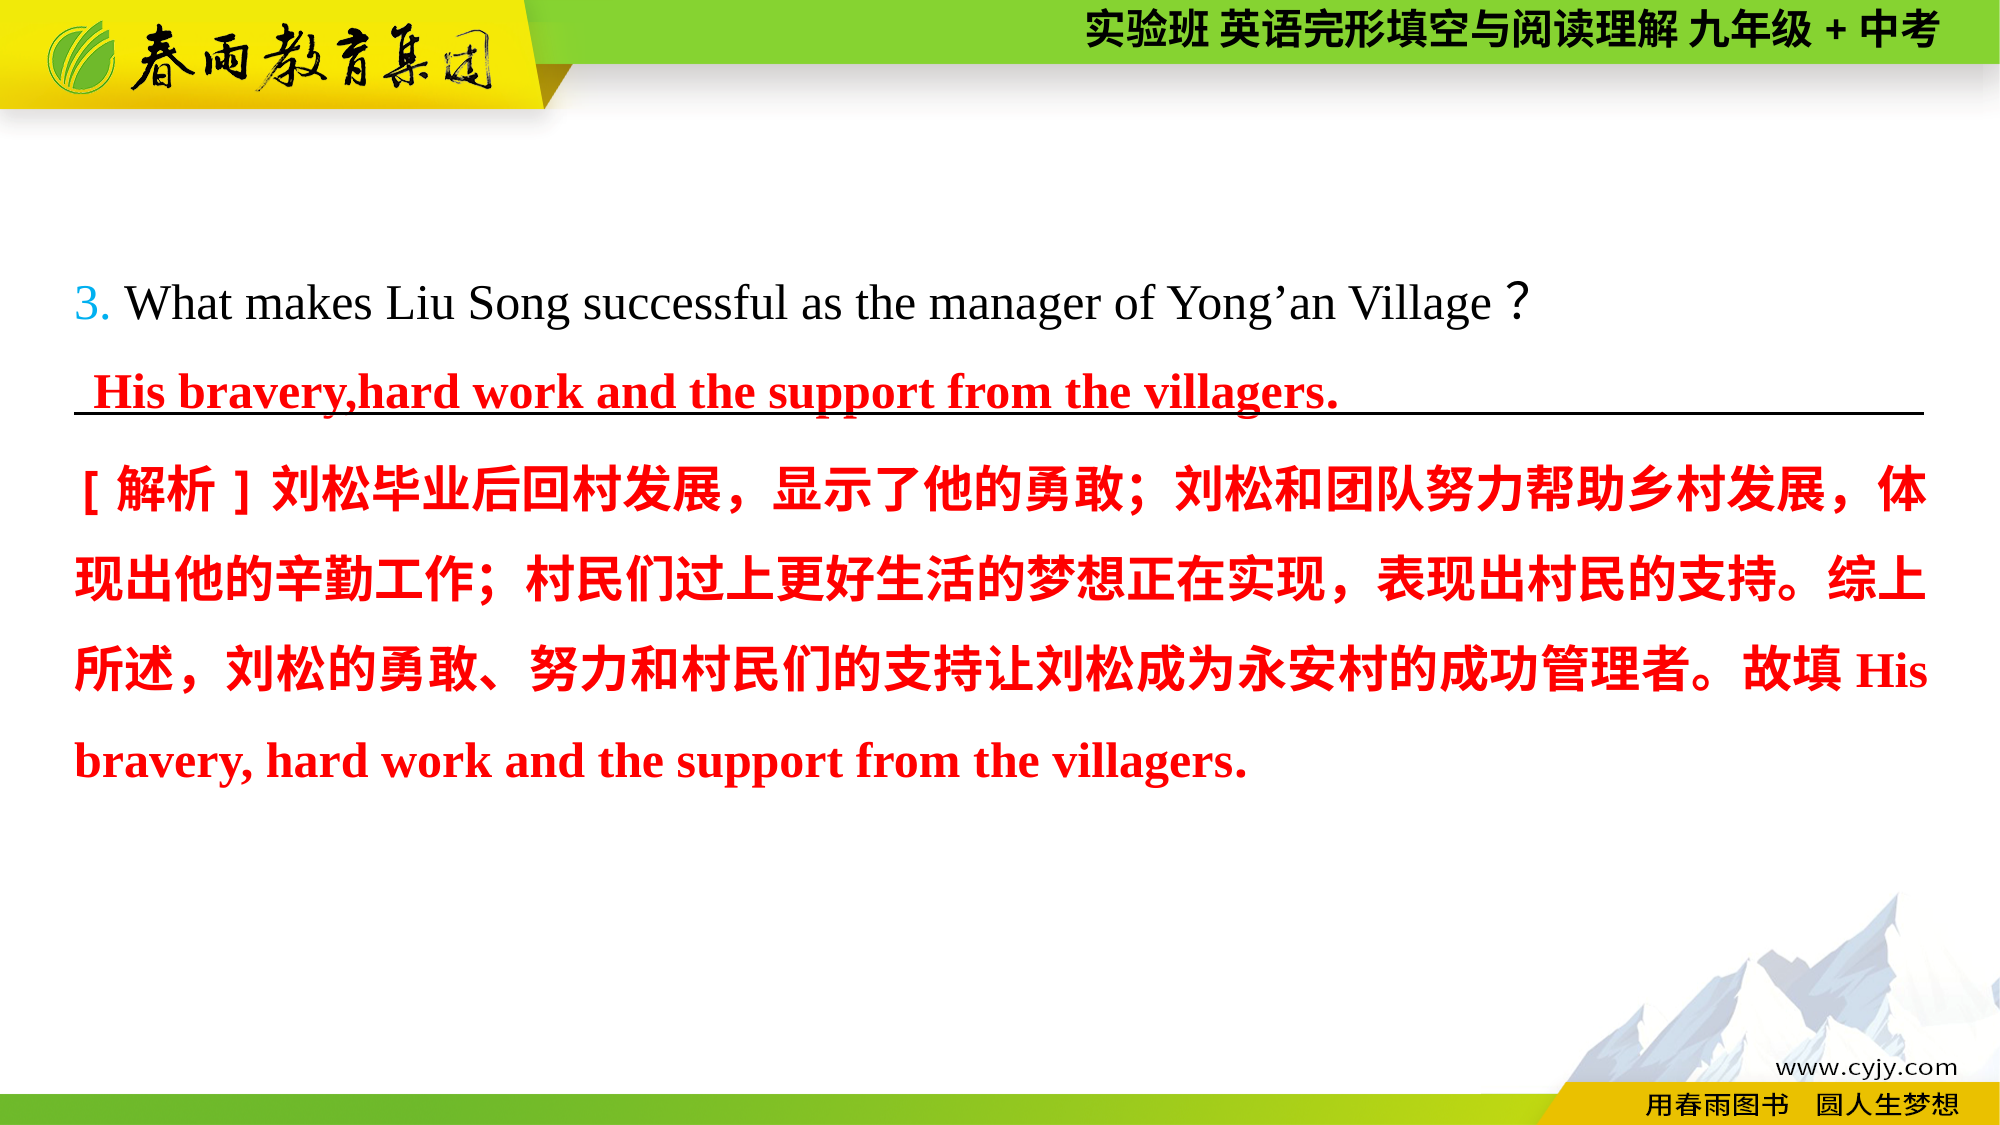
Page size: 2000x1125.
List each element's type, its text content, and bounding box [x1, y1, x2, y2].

picture [0, 0, 2000, 1125]
text_box [解析]刘松毕业后回村发展，显示了他的勇敢；刘松和团队努力帮助乡村发展，体现出他的辛勤工作；村民们过上更好生活的梦想正在实现，表现出村民的支持。综上所述，刘松的勇敢、努力和村民们的支持让刘松成为永安村的成功管理者。故填His bravery, hard work and the support from the villagers. [59, 429, 1944, 795]
list 3. What makes Liu Song successful as the manager of Yong’an Village？ __________________________________________________________________________ [59, 231, 1944, 429]
